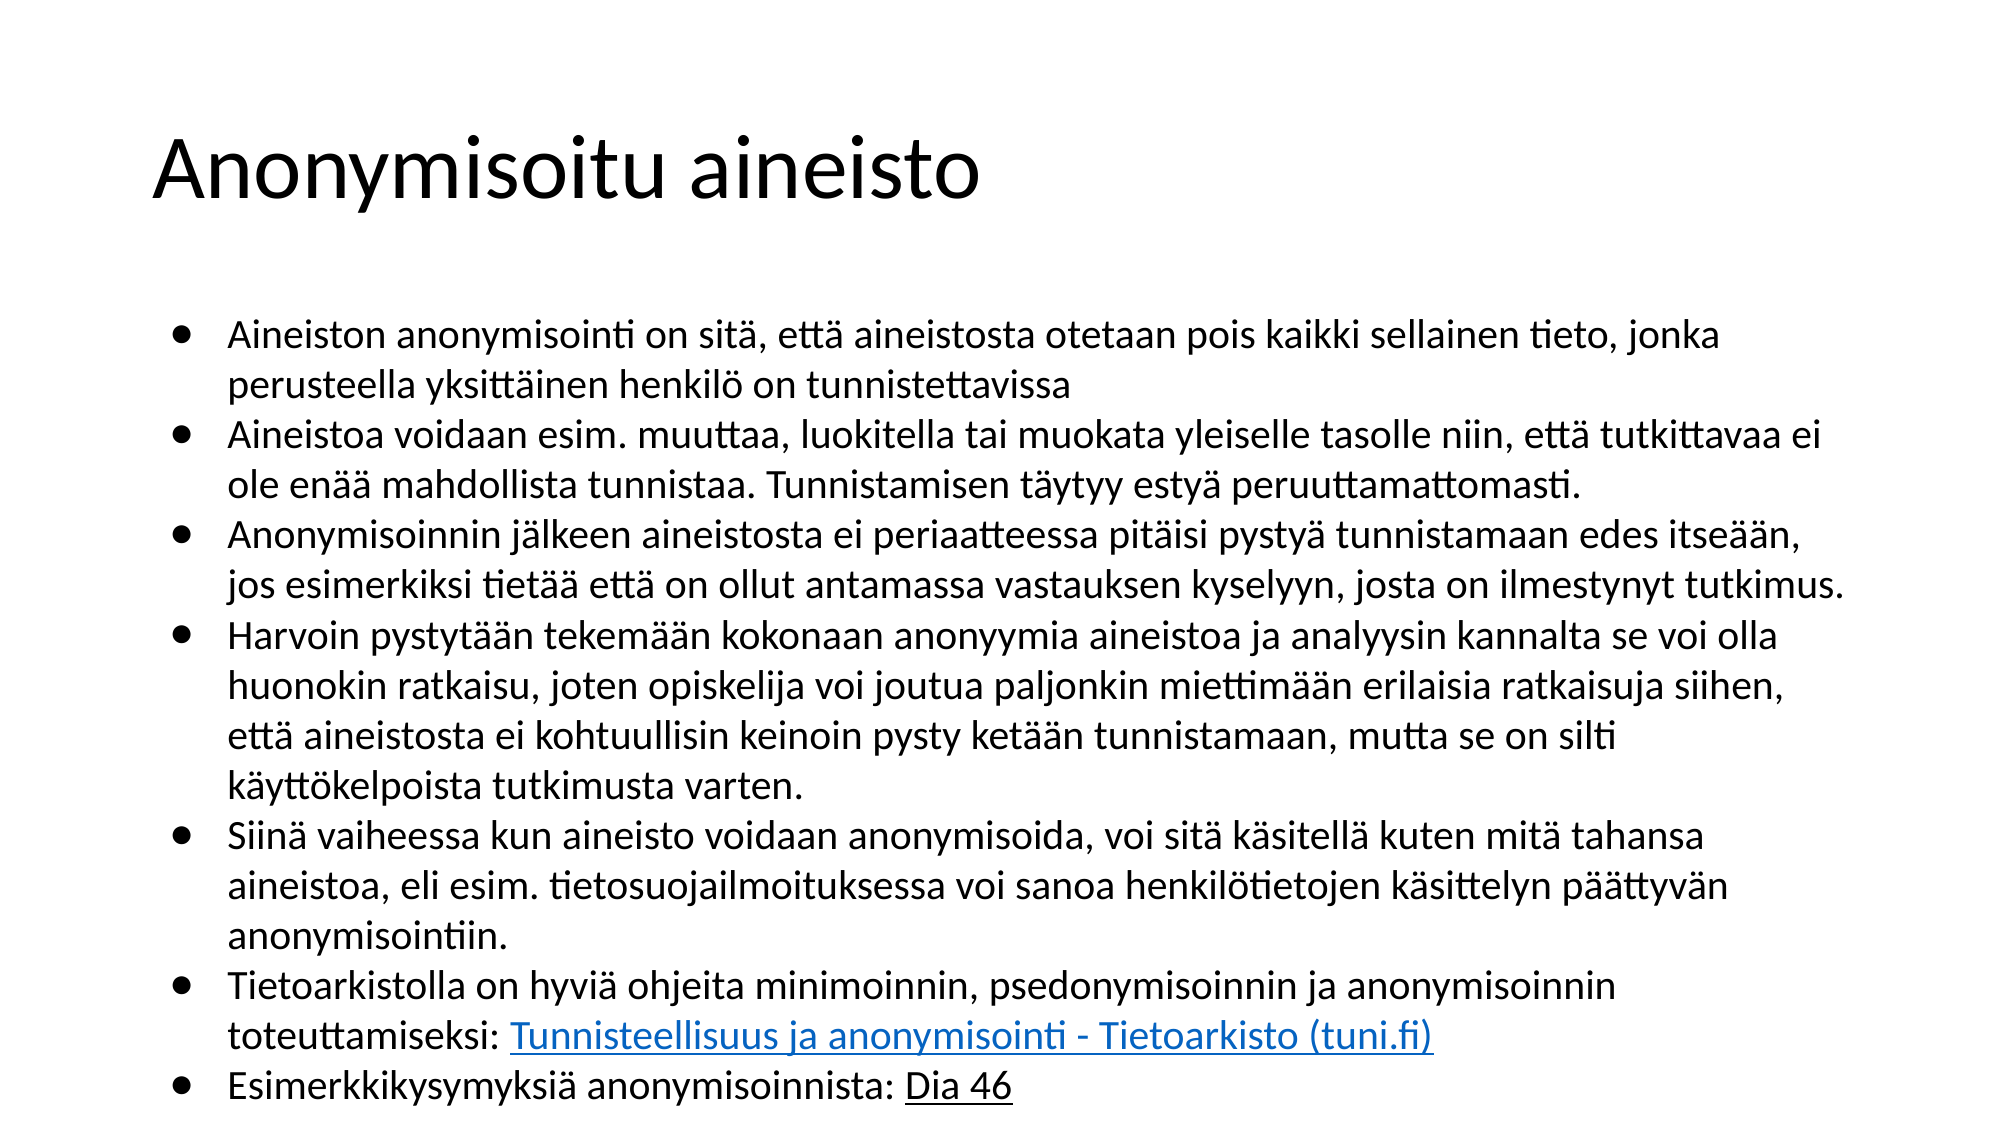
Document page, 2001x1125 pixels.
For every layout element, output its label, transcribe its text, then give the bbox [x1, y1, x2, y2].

list Aineiston anonymisointi on sitä, että aineistosta otetaan pois kaikki sellainen tieto, jonka perusteella yksittäinen henkilö on tunnistettavissa Aineistoa voidaan esim. muuttaa, luokitella tai muokata yleiselle tasolle niin, että tutkittavaa ei ole enää mahdollista tunnistaa. Tunnistamisen täytyy estyä peruuttamattomasti. Anonymisoinnin jälkeen aineistosta ei periaatteessa pitäisi pystyä tunnistamaan edes itseään, jos esimerkiksi tietää että on ollut antamassa vastauksen kyselyyn, josta on ilmestynyt tutkimus. Harvoin pystytään tekemään kokonaan anonyymia aineistoa ja analyysin kannalta se voi olla huonokin ratkaisu, joten opiskelija voi joutua paljonkin miettimään erilaisia ratkaisuja siihen, että aineistosta ei kohtuullisin keinoin pysty ketään tunnistamaan, mutta se on silti käyttökelpoista tutkimusta varten. Siinä vaiheessa kun aineisto voidaan anonymisoida, voi sitä käsitellä kuten mitä tahansa aineistoa, eli esim. tietosuojailmoituksessa voi sanoa henkilötietojen käsittelyn päättyvän anonymisointiin. Tietoarkistolla on hyviä ohjeita minimoinnin, psedonymisoinnin ja anonymisoinnin toteuttamiseksi: Tunnisteellisuus ja anonymisointi - Tietoarkisto (tuni.fi) Esimerkkikysymyksiä anonymisoinnista: Dia 46 [137, 299, 1871, 1125]
title Anonymisoitu aineisto [137, 59, 1863, 278]
